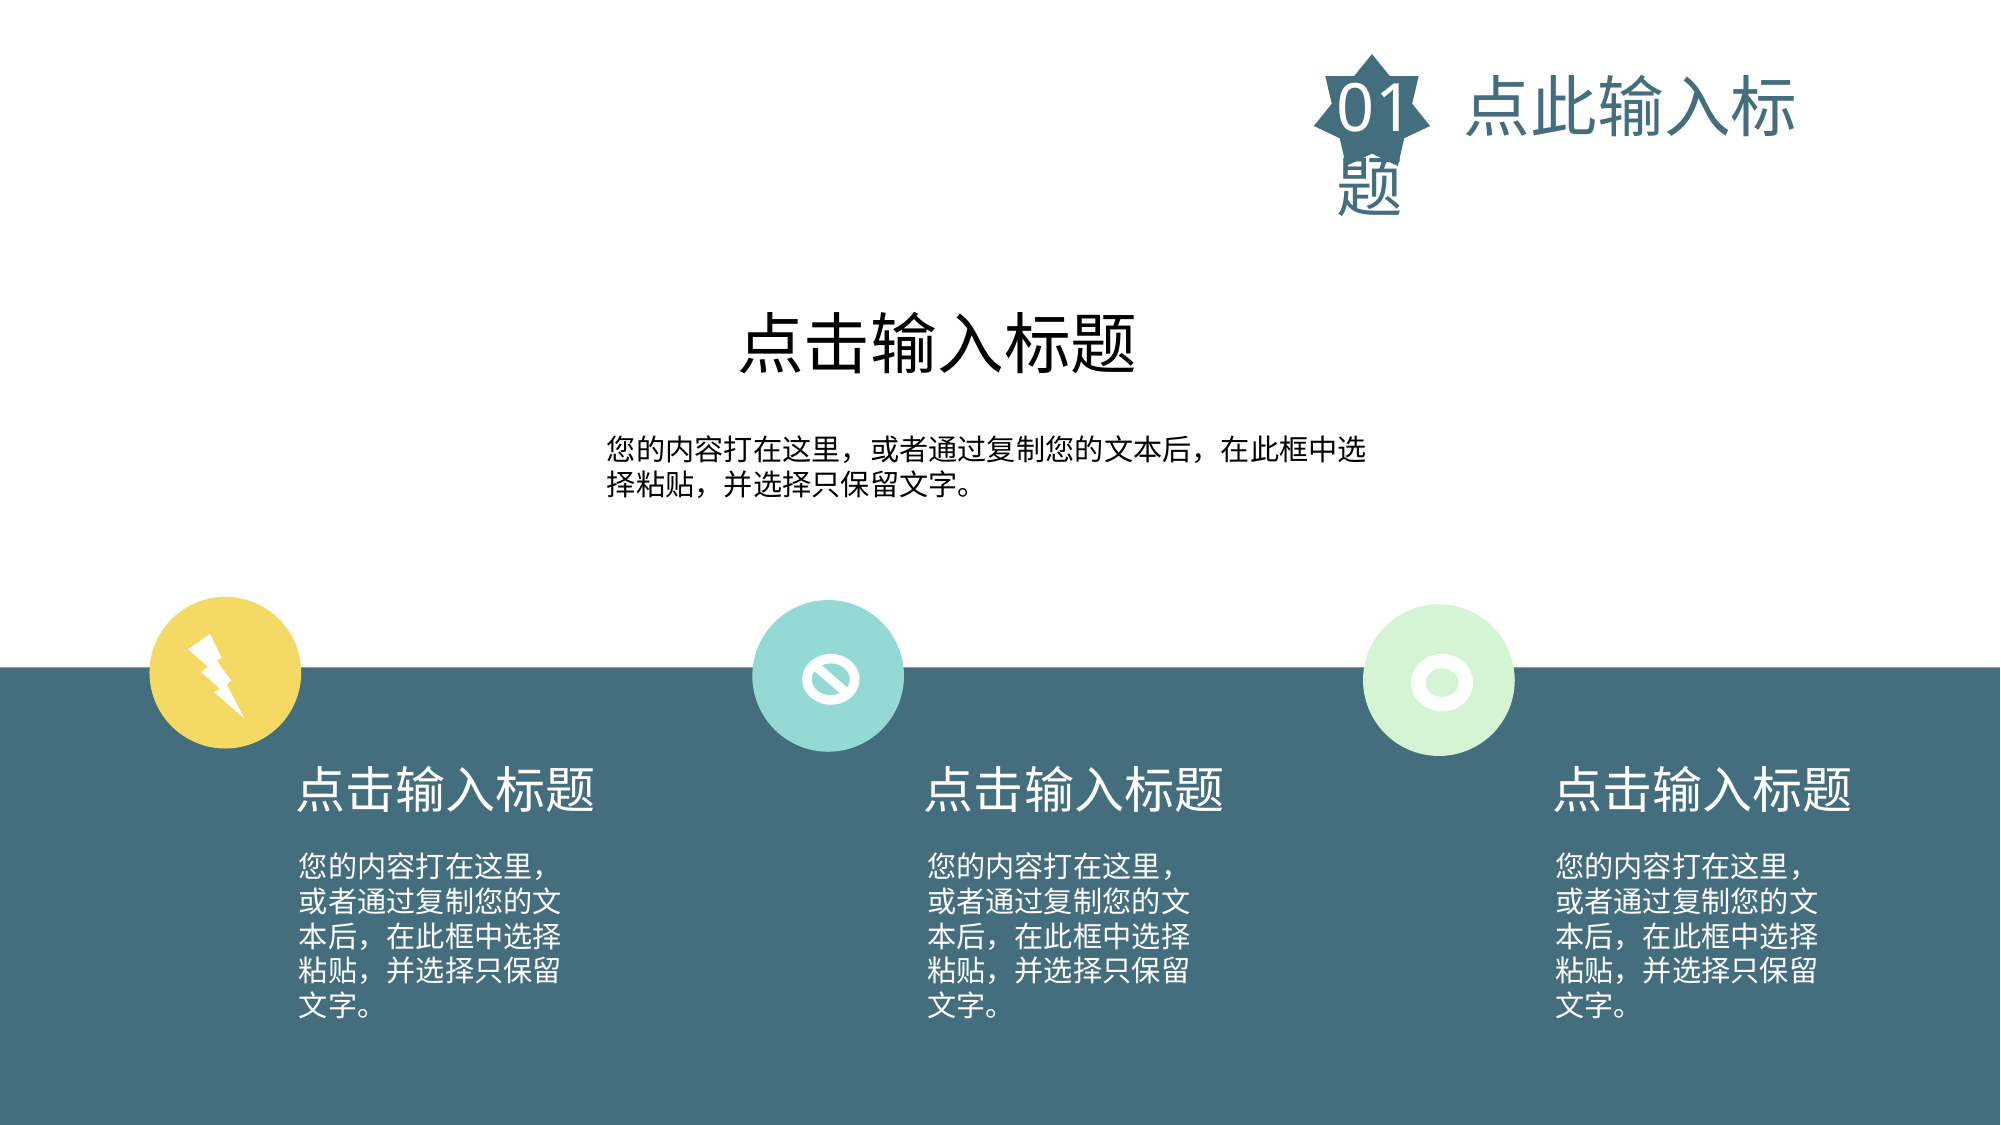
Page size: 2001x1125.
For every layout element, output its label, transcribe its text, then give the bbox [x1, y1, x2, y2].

text_box [1362, 603, 1516, 757]
text_box [1410, 652, 1475, 713]
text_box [1313, 54, 1875, 166]
text_box [801, 652, 861, 706]
text_box 您的内容打在这里，或者通过复制您的文本后，在此框中选择粘贴，并选择只保留文字。 [1540, 840, 1851, 1031]
text_box 点击输入标题 [1537, 751, 1879, 827]
text_box 您的内容打在这里，或者通过复制您的文本后，在此框中选择粘贴，并选择只保留文字。 [592, 423, 1408, 509]
text_box 点击输入标题 [688, 294, 1187, 390]
text_box 点击输入标题 [909, 751, 1251, 827]
text_box 点击输入标题 [281, 751, 623, 827]
text_box [751, 599, 906, 753]
text_box [148, 595, 303, 750]
text_box [0, 666, 2000, 1125]
text_box 您的内容打在这里，或者通过复制您的文本后，在此框中选择粘贴，并选择只保留文字。 [912, 840, 1223, 1031]
text_box 您的内容打在这里，或者通过复制您的文本后，在此框中选择粘贴，并选择只保留文字。 [284, 840, 595, 1031]
text_box [186, 632, 246, 720]
